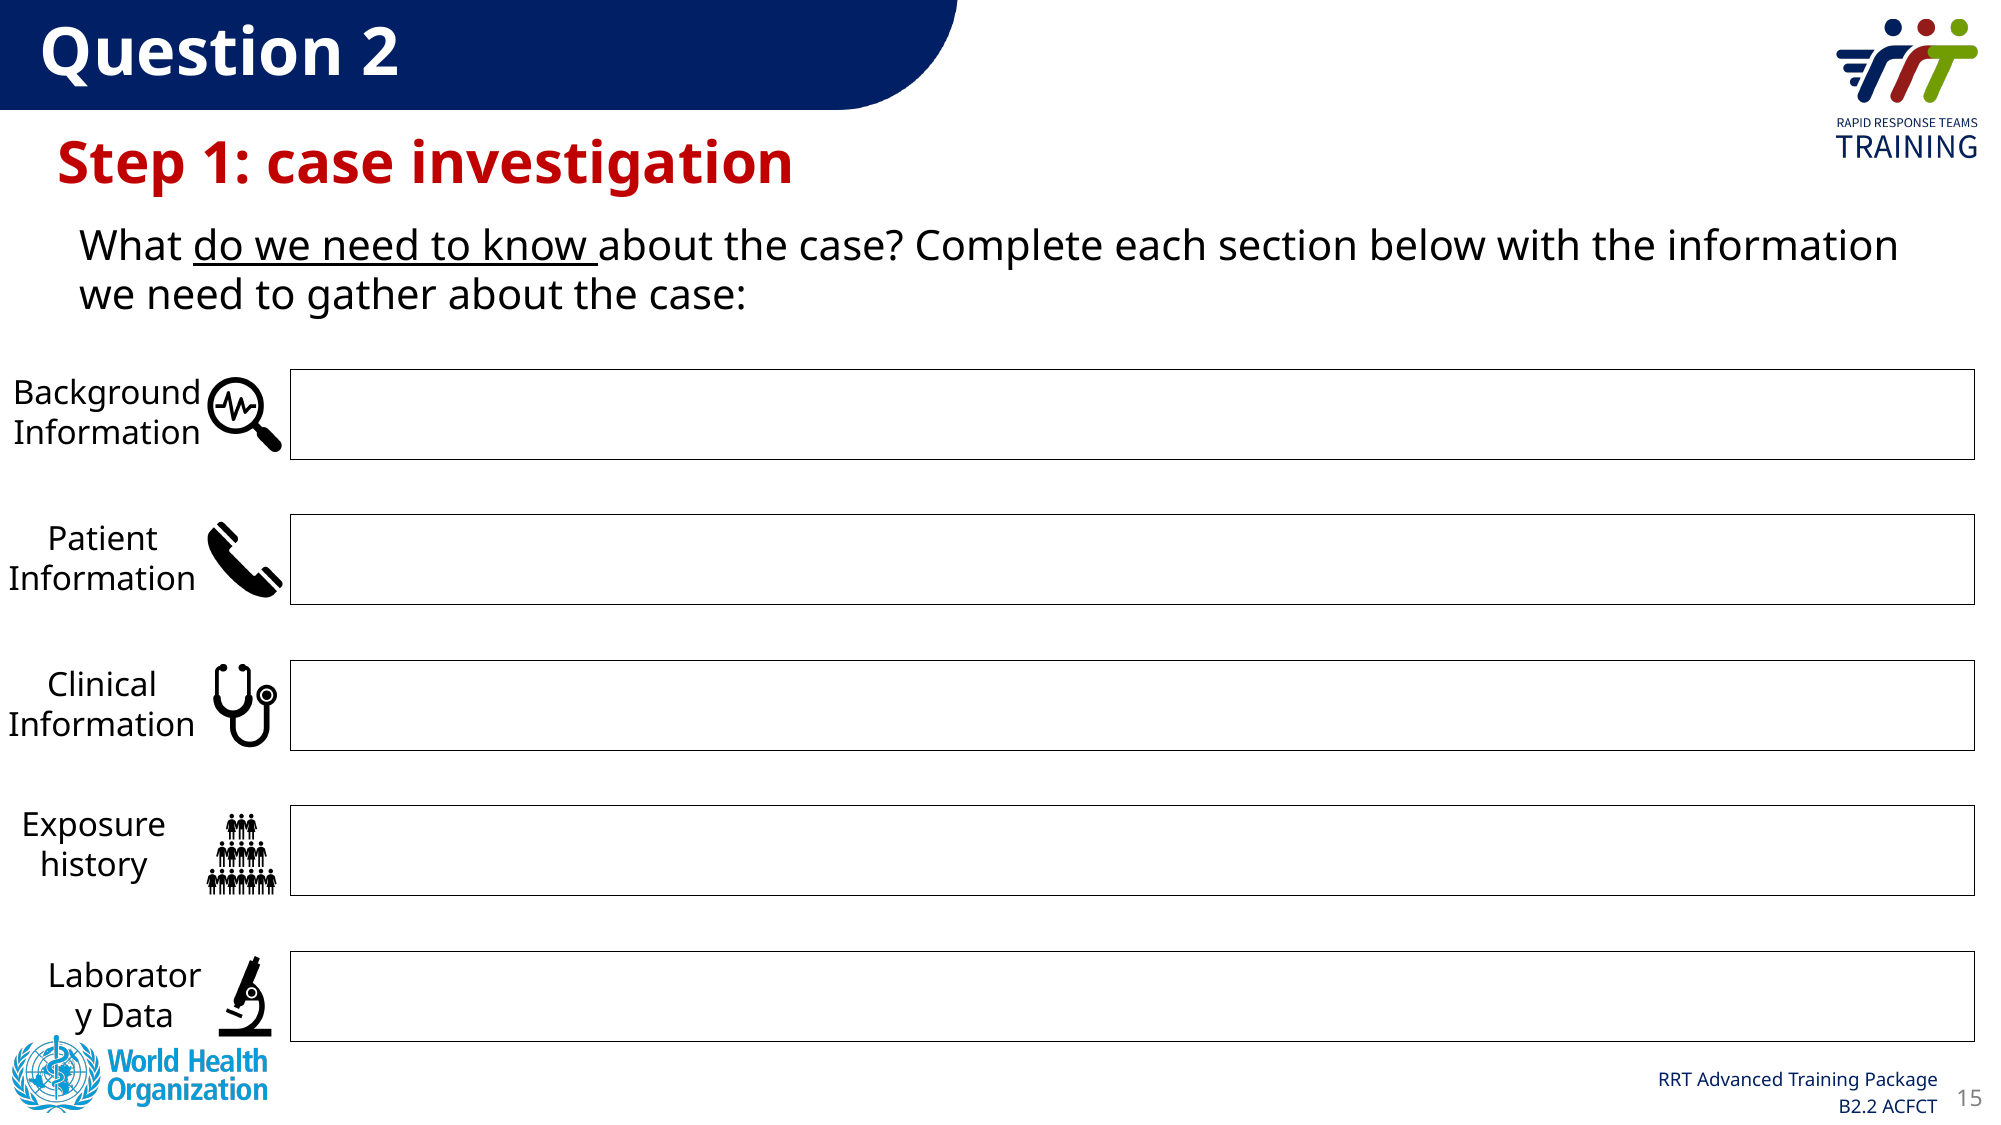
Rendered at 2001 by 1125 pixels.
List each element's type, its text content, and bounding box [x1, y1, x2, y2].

picture [199, 660, 291, 751]
picture [1835, 19, 1978, 167]
picture [198, 810, 283, 898]
picture [199, 514, 291, 605]
picture [12, 951, 291, 1113]
text_box [290, 805, 1975, 896]
picture [199, 368, 291, 460]
text_box [291, 660, 1975, 751]
text_box [291, 369, 1975, 460]
picture [58, 1050, 64, 1058]
picture [0, 0, 958, 110]
text_box [291, 951, 1975, 1042]
text_box Patient Information [0, 509, 233, 605]
text_box What do we need to know about the case? Complete each section below with the information we need to gather about the case: [70, 210, 1967, 327]
text_box Step 1: case investigation [57, 125, 1696, 196]
text_box Background Information [0, 364, 238, 459]
text_box Clinical Information [0, 656, 233, 751]
picture [12, 1083, 48, 1113]
text_box [291, 514, 1975, 605]
text_box Exposure history [0, 795, 209, 891]
list Question 2 [31, 9, 659, 106]
text_box Laboratory Data [32, 946, 217, 1042]
